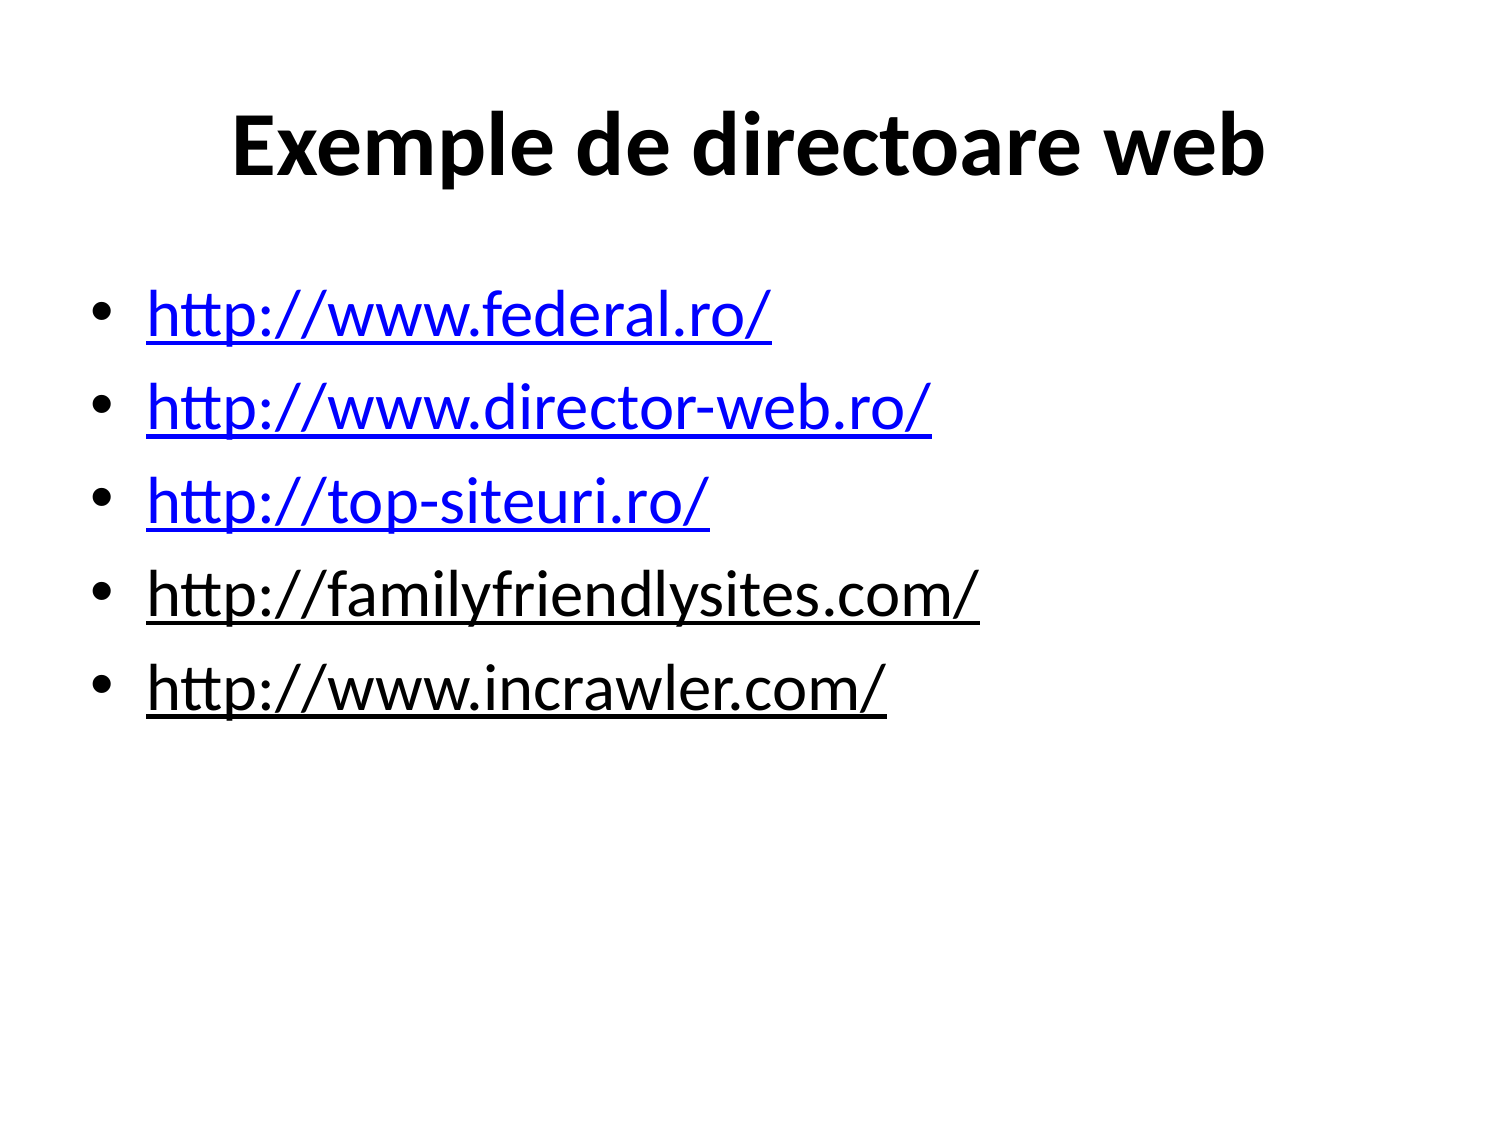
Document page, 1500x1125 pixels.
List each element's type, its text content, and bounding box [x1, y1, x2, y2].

title Exemple de directoare web [75, 45, 1425, 233]
list http://www.federal.ro/ http://www.director-web.ro/ http://top-siteuri.ro/ http://familyfriendlysites.com/ http://www.incrawler.com/ [75, 262, 1425, 1005]
